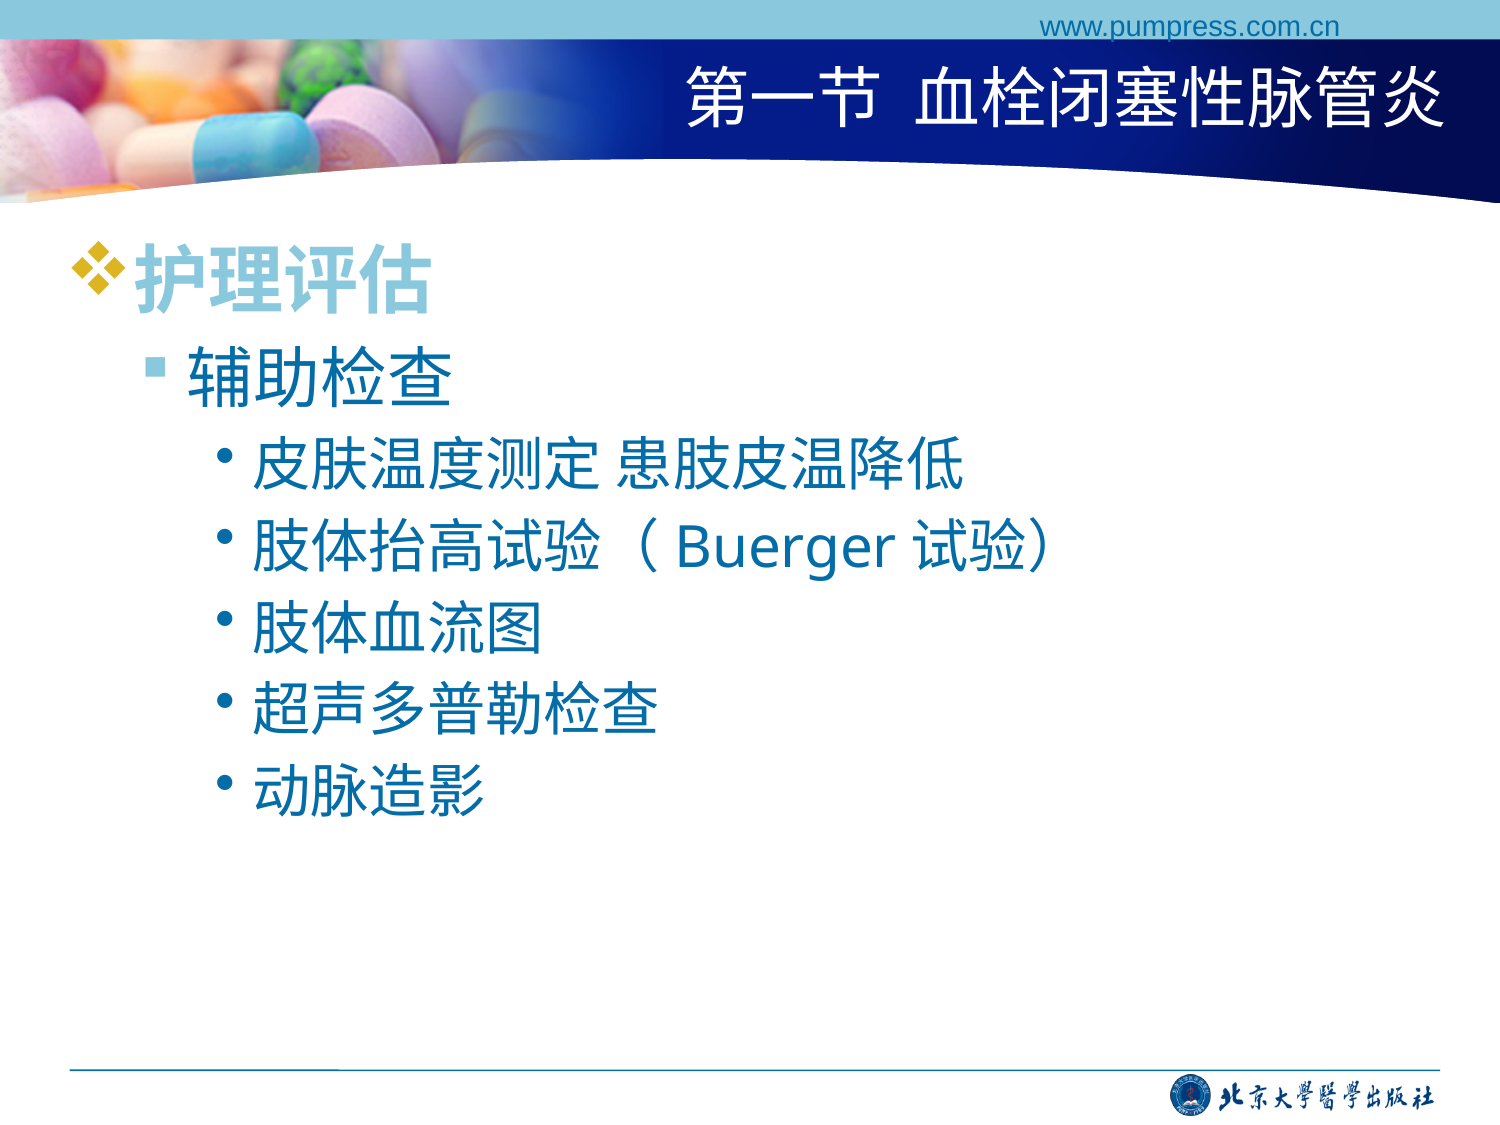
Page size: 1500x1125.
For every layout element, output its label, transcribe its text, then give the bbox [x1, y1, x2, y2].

picture [1170, 1074, 1436, 1118]
slide_number www.pumpress.com.cn [1025, 0, 1463, 38]
title 第一节 血栓闭塞性脉管炎 [137, 49, 1463, 143]
picture [0, 40, 1500, 203]
list 护理评估 辅助检查 皮肤温度测定 患肢皮温降低 肢体抬高试验（Buerger试验） 肢体血流图 超声多普勒检查 动脉造影 [49, 224, 1463, 1026]
